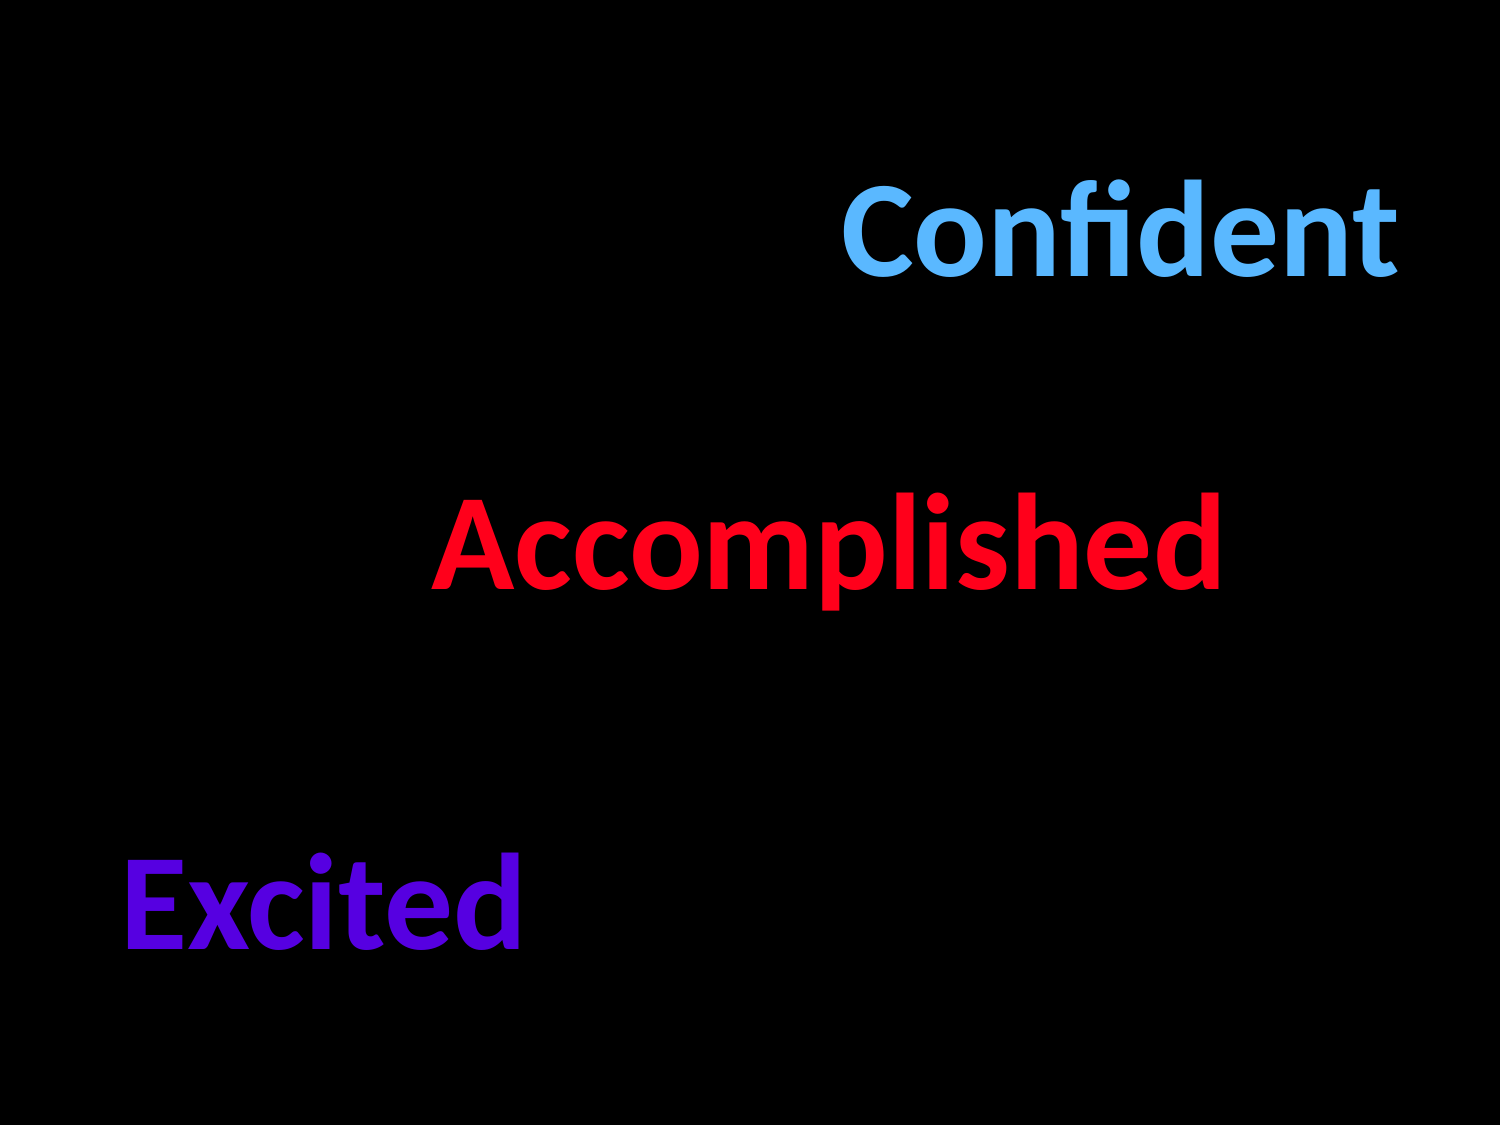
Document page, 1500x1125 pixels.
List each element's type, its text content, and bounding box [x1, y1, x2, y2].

text_box Confident [826, 131, 1500, 311]
text_box Accomplished [416, 444, 1248, 625]
text_box Excited [105, 804, 675, 985]
